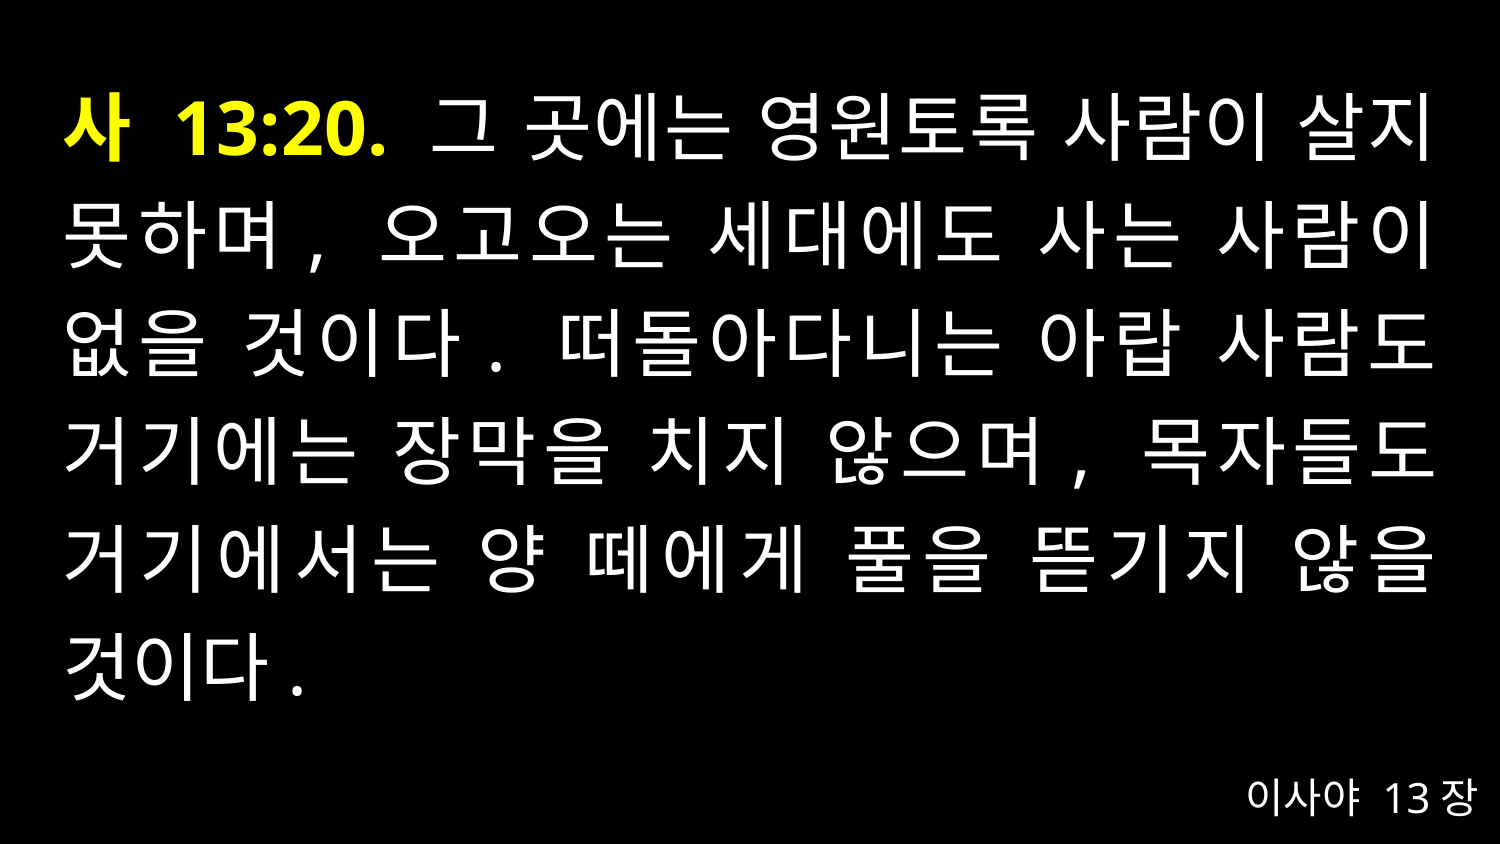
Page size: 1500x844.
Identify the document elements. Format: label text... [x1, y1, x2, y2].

subtitle 이사야 13장 [916, 770, 1500, 844]
title 사 13:20. 그 곳에는 영원토록 사람이 살지 못하며, 오고오는 세대에도 사는 사람이 없을 것이다. 떠돌아다니는 아랍 사람도 거기에는 장막을 치지 않으며, 목자들도 거기에서는 양 떼에게 풀을 뜯기지 않을 것이다. [0, 0, 1500, 844]
